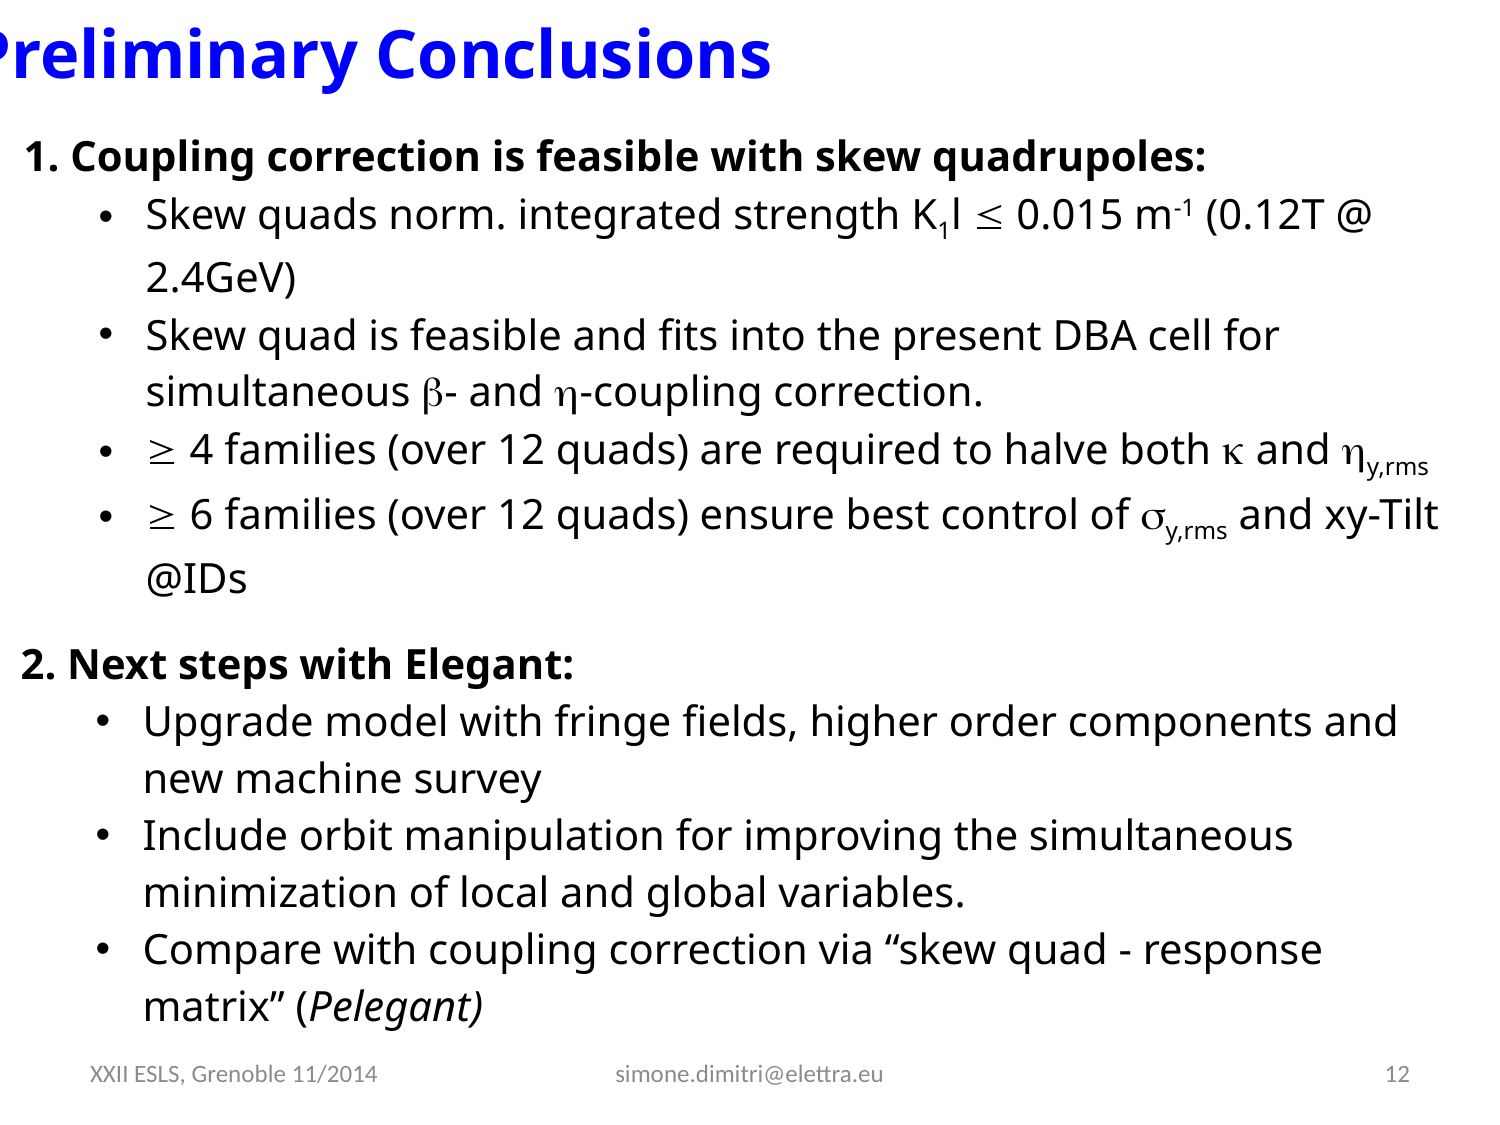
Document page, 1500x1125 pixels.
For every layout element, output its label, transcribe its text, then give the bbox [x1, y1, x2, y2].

text_box 1. Coupling correction is feasible with skew quadrupoles: Skew quads norm. integrated strength K1l  0.015 m-1 (0.12T @ 2.4GeV) Skew quad is feasible and fits into the present DBA cell for simultaneous - and -coupling correction.  4 families (over 12 quads) are required to halve both  and y,rms  6 families (over 12 quads) ensure best control of y,rms and xy-Tilt @IDs [8, 115, 1480, 610]
slide_number XXII ESLS, Grenoble 11/2014 [75, 1042, 425, 1103]
footer simone.dimitri@elettra.eu [512, 1042, 988, 1103]
text_box 2. Next steps with Elegant: Upgrade model with fringe fields, higher order components and new machine survey Include orbit manipulation for improving the simultaneous minimization of local and global variables. Compare with coupling correction via “skew quad - response matrix” (Pelegant) [5, 623, 1480, 1038]
text_box Preliminary Conclusions [0, 4, 788, 99]
slide_number 12 [1074, 1042, 1425, 1103]
